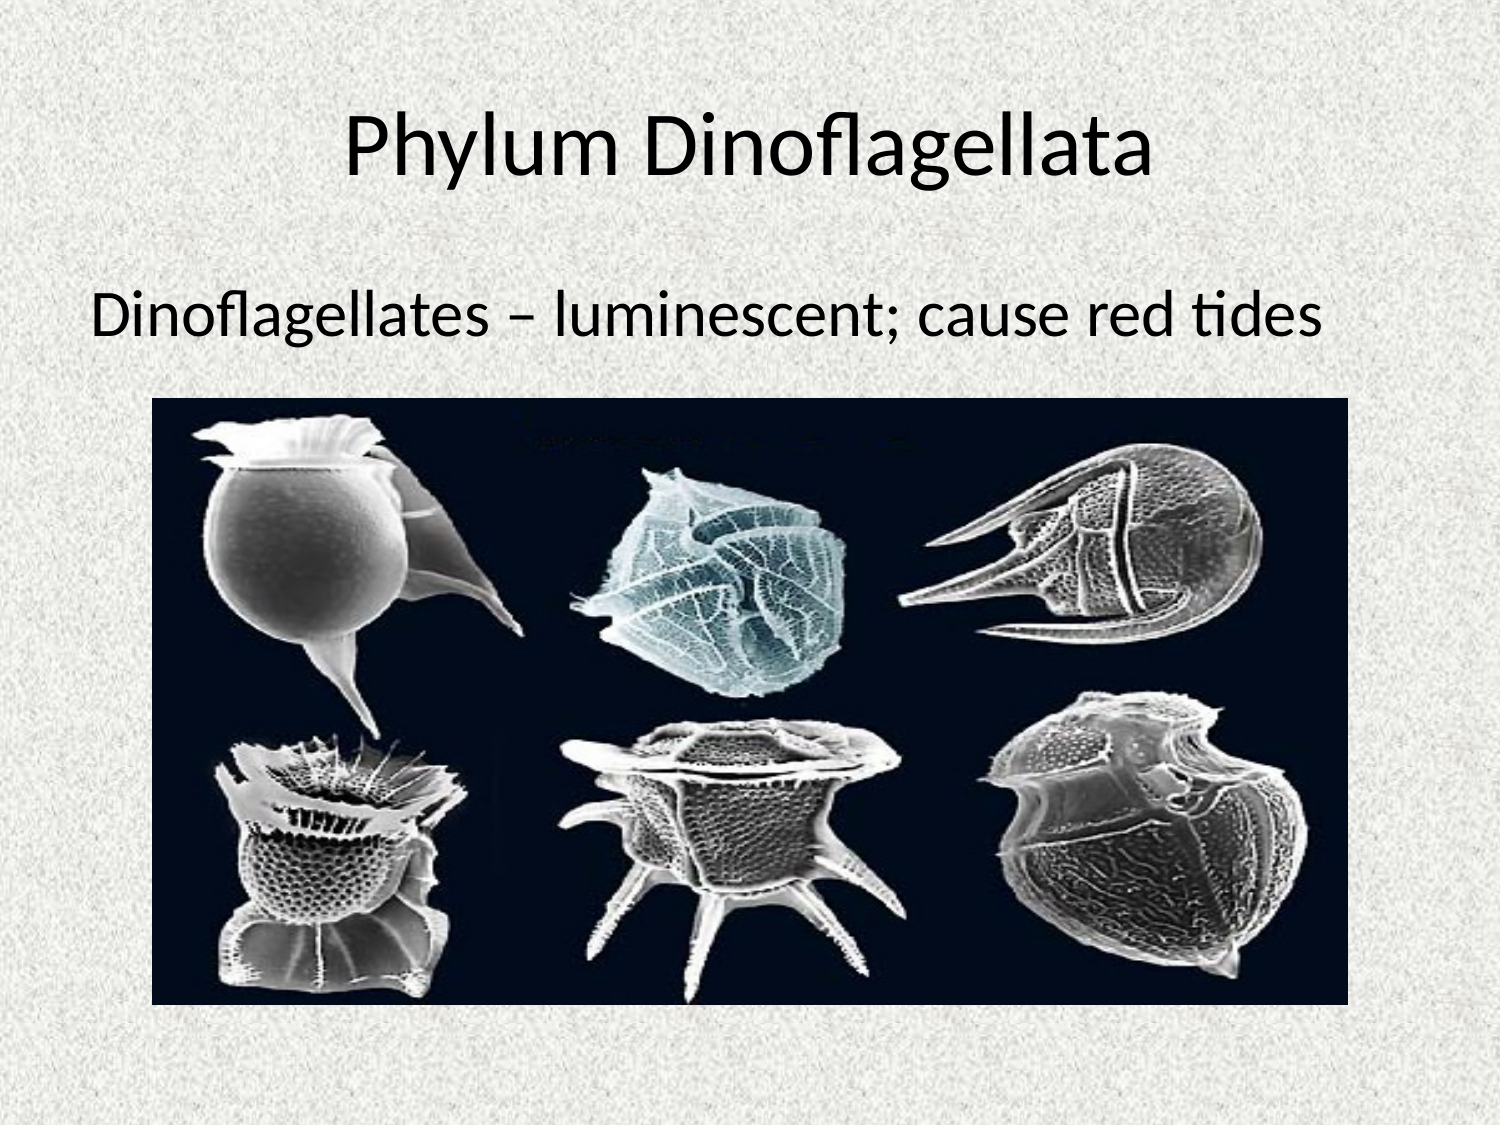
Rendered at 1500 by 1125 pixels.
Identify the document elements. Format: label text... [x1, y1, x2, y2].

title Phylum Dinoflagellata [75, 45, 1425, 233]
picture [0, 0, 1500, 1125]
list Dinoflagellates – luminescent; cause red tides [75, 262, 1425, 1005]
